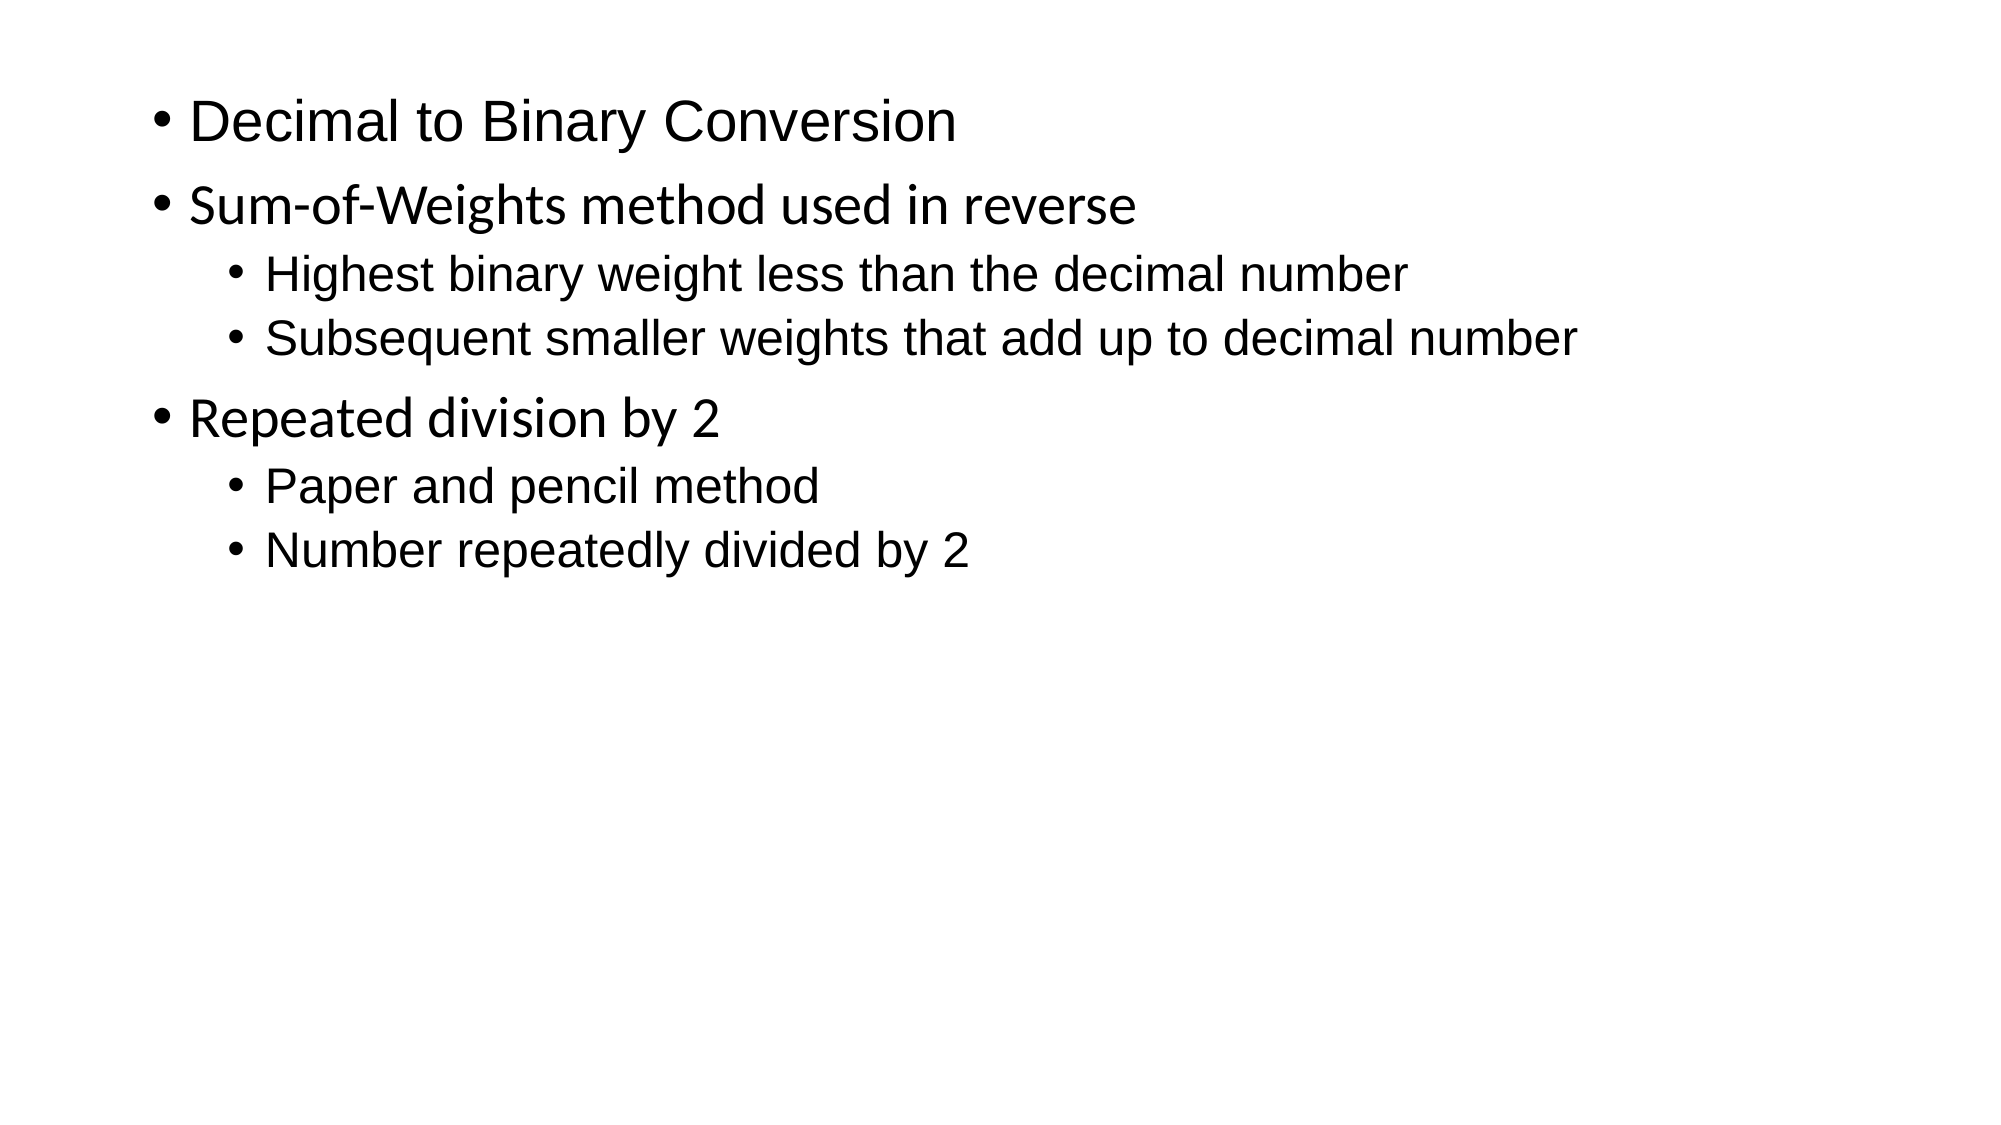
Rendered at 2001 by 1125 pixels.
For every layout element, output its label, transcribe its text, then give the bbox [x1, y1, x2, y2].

list Decimal to Binary Conversion Sum-of-Weights method used in reverse Highest binary weight less than the decimal number Subsequent smaller weights that add up to decimal number Repeated division by 2 Paper and pencil method Number repeatedly divided by 2 [137, 83, 1863, 1014]
